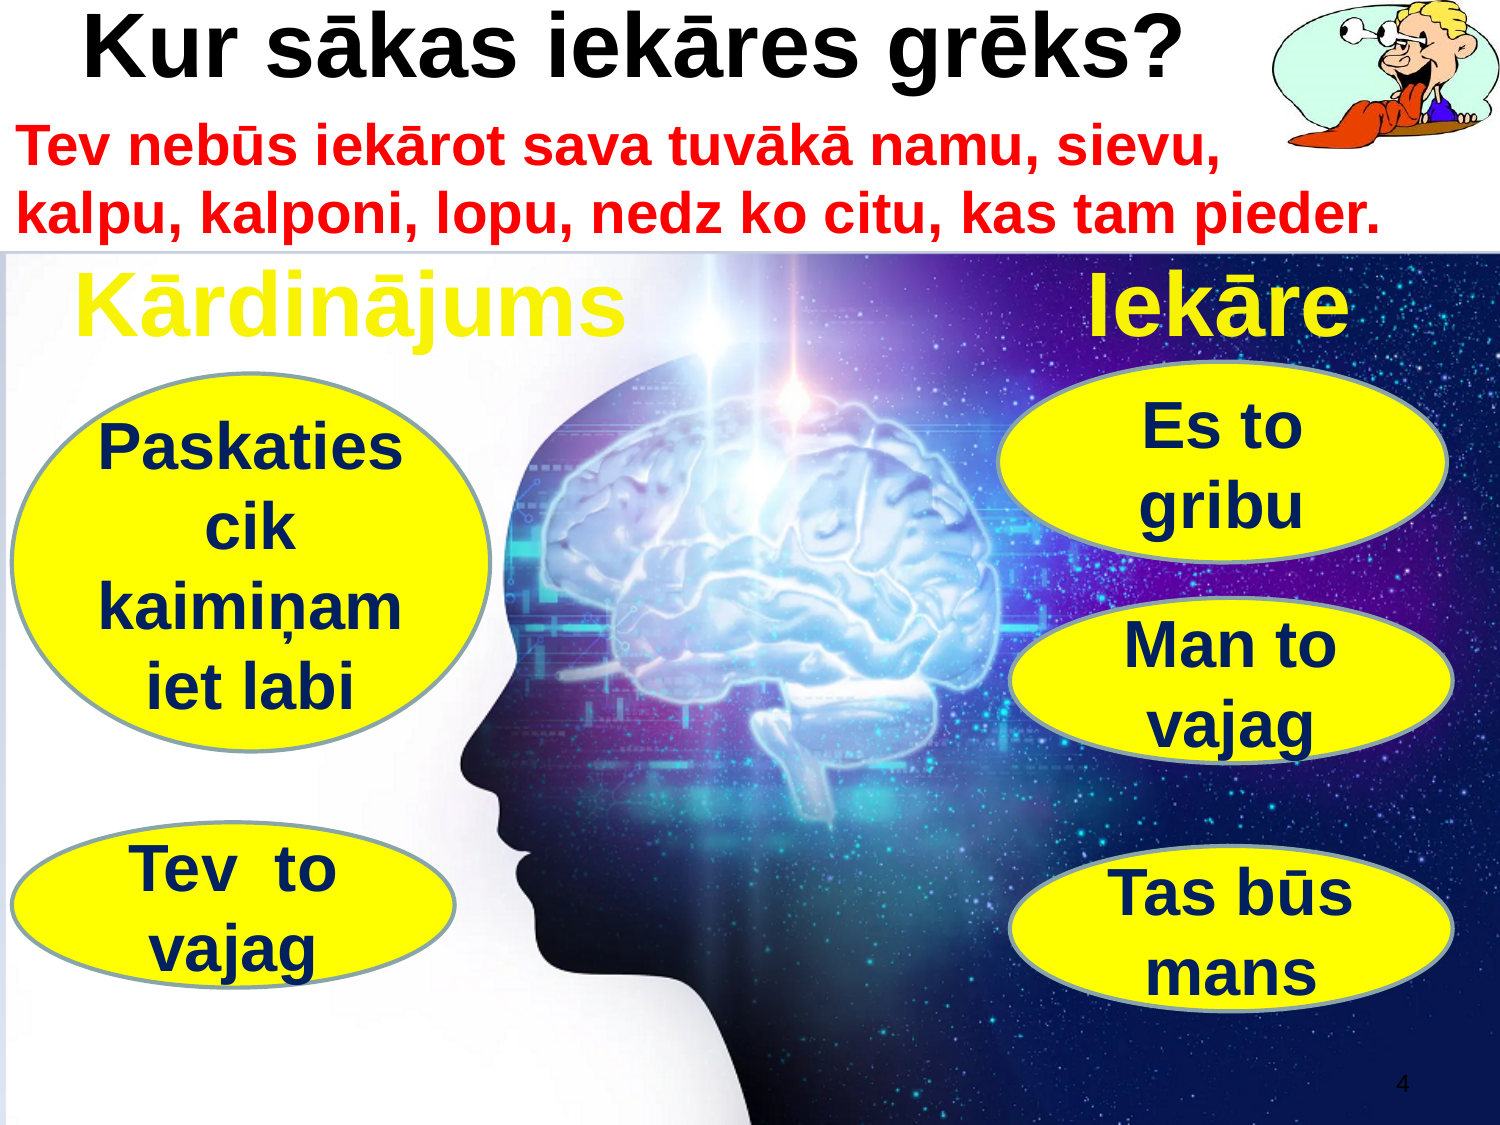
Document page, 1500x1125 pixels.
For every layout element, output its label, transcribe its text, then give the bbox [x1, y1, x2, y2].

picture [0, 251, 1500, 1125]
title Kur sākas iekāres grēks? [0, 35, 1266, 103]
list Tev nebūs iekārot sava tuvākā namu, sievu, kalpu, kalponi, lopu, nedz ko citu, kas tam pieder. [0, 113, 1500, 251]
picture [1271, 0, 1500, 150]
